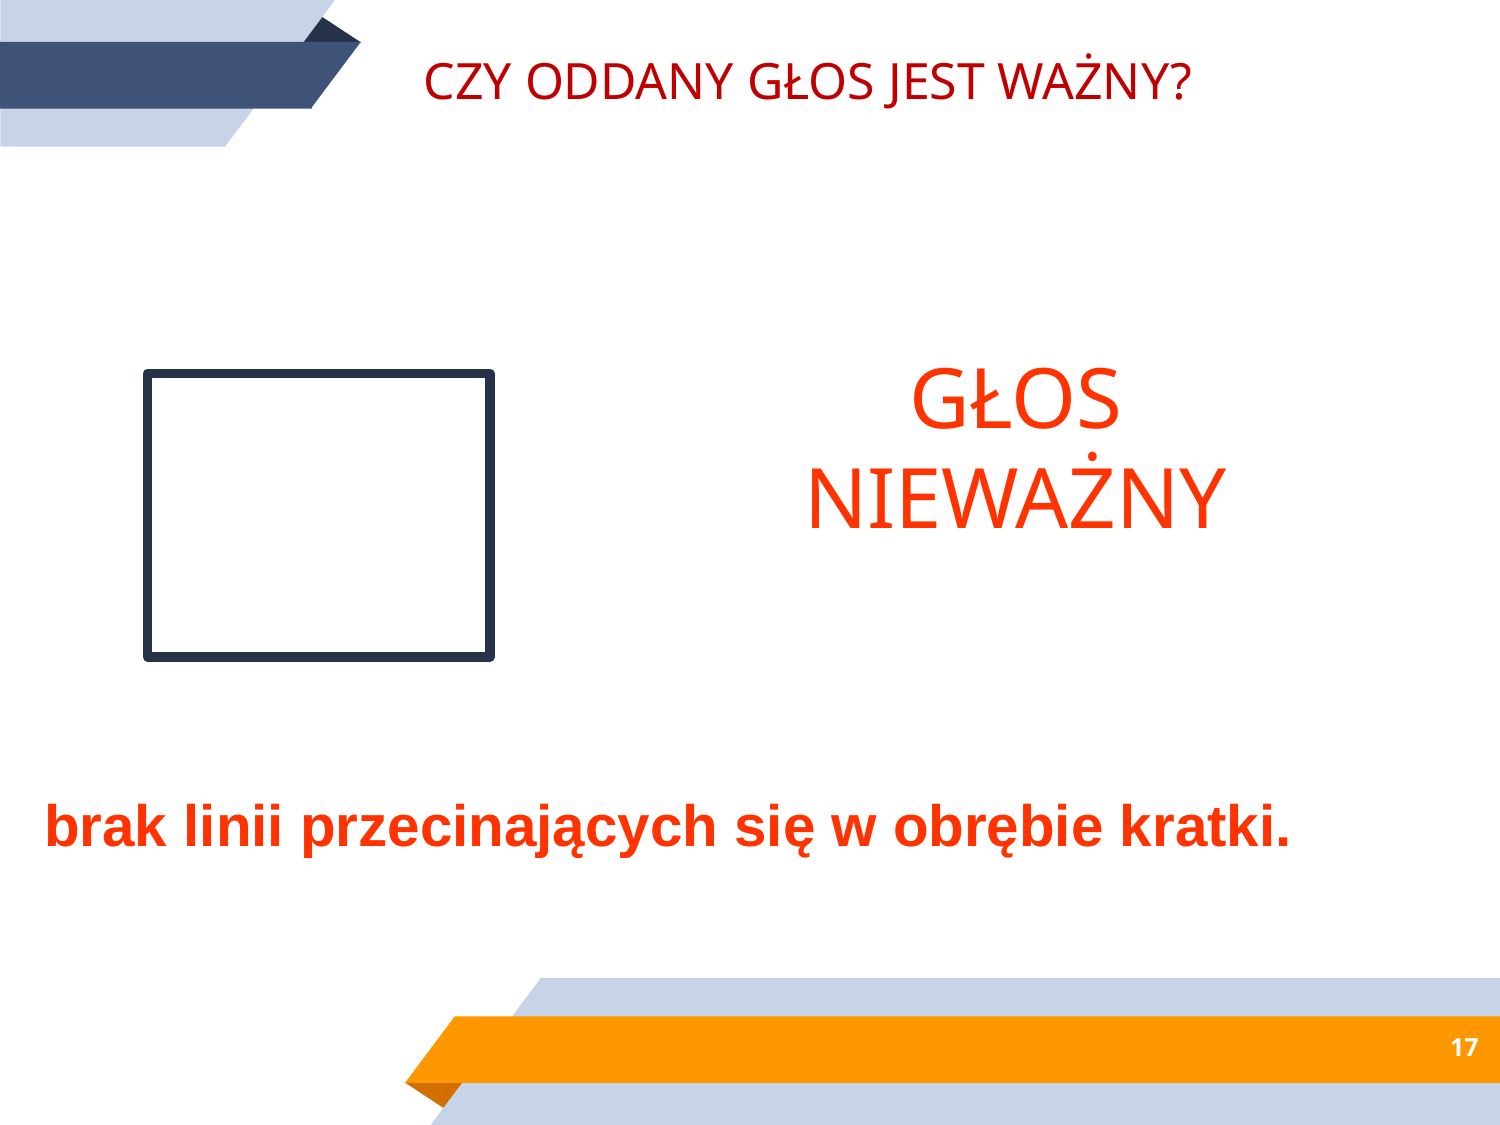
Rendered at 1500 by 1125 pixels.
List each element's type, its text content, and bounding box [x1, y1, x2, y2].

slide_number 17 [1249, 1014, 1494, 1084]
text_box GŁOS NIEWAŻNY [714, 337, 1317, 553]
text_box brak linii przecinających się w obrębie kratki. [29, 781, 1412, 866]
text_box CZY ODDANY GŁOS JEST WAŻNY? [409, 41, 1425, 117]
text_box [146, 371, 492, 659]
